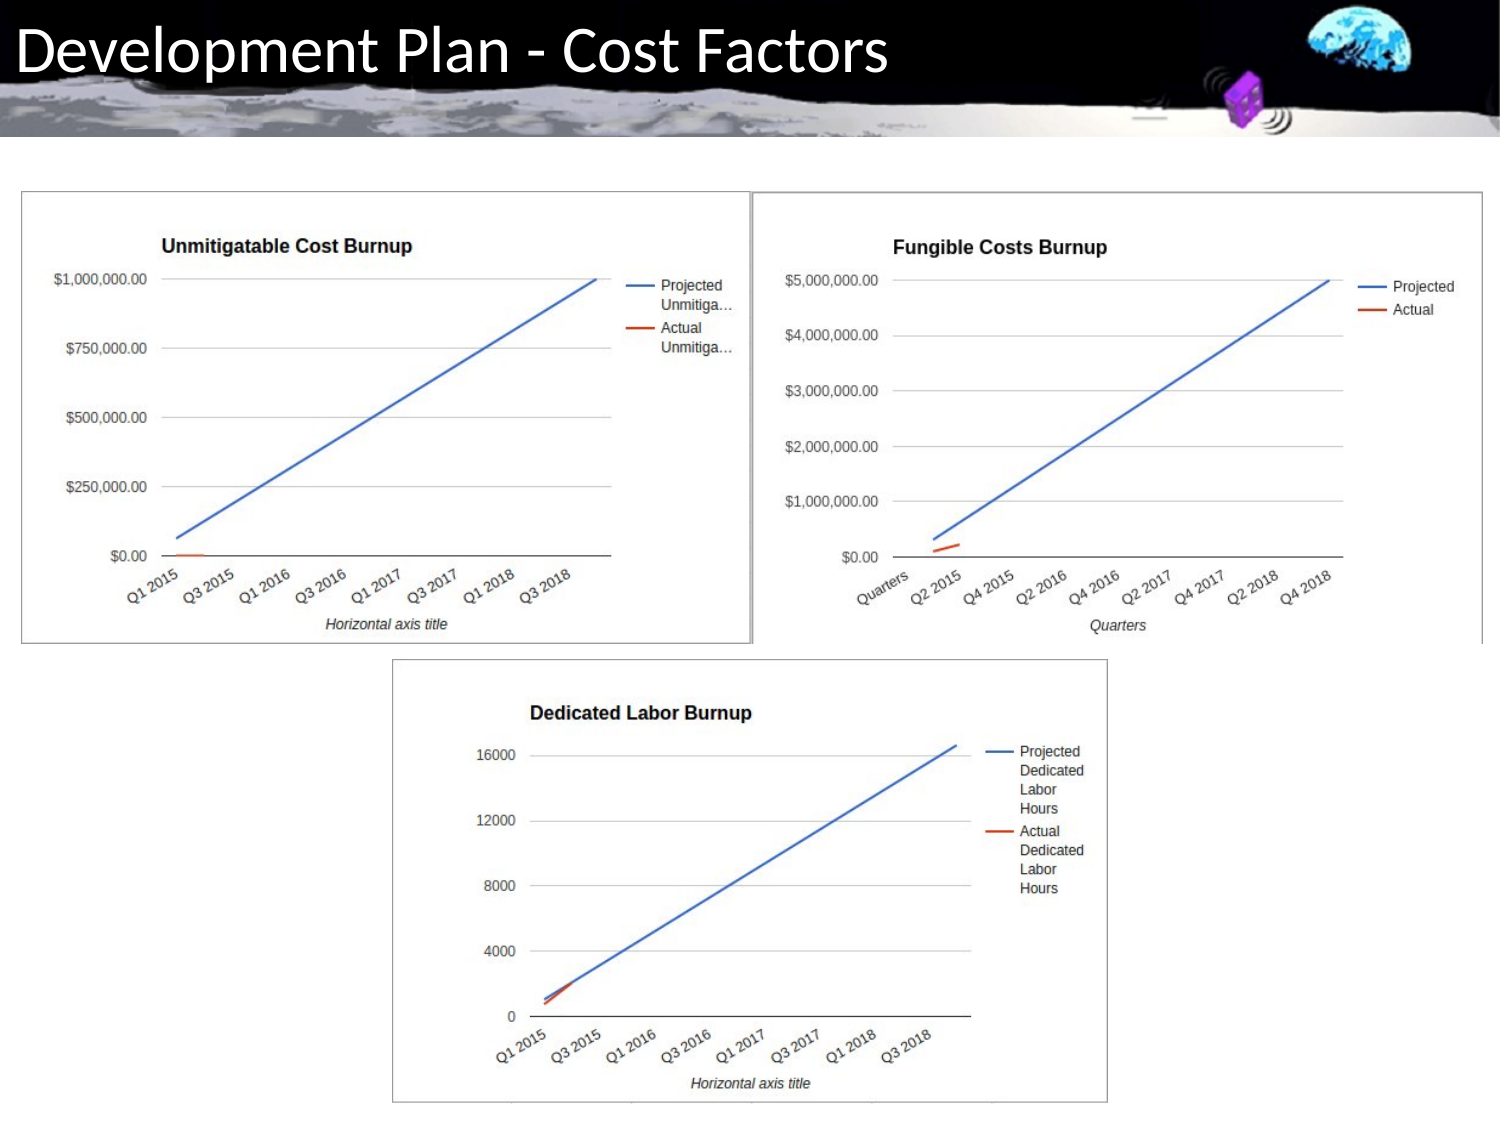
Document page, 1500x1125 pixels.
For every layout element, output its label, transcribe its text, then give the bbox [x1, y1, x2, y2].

title Development Plan - Cost Factors [0, 0, 1085, 92]
picture [0, 0, 1500, 137]
picture [20, 191, 1483, 645]
picture [392, 658, 1108, 1104]
